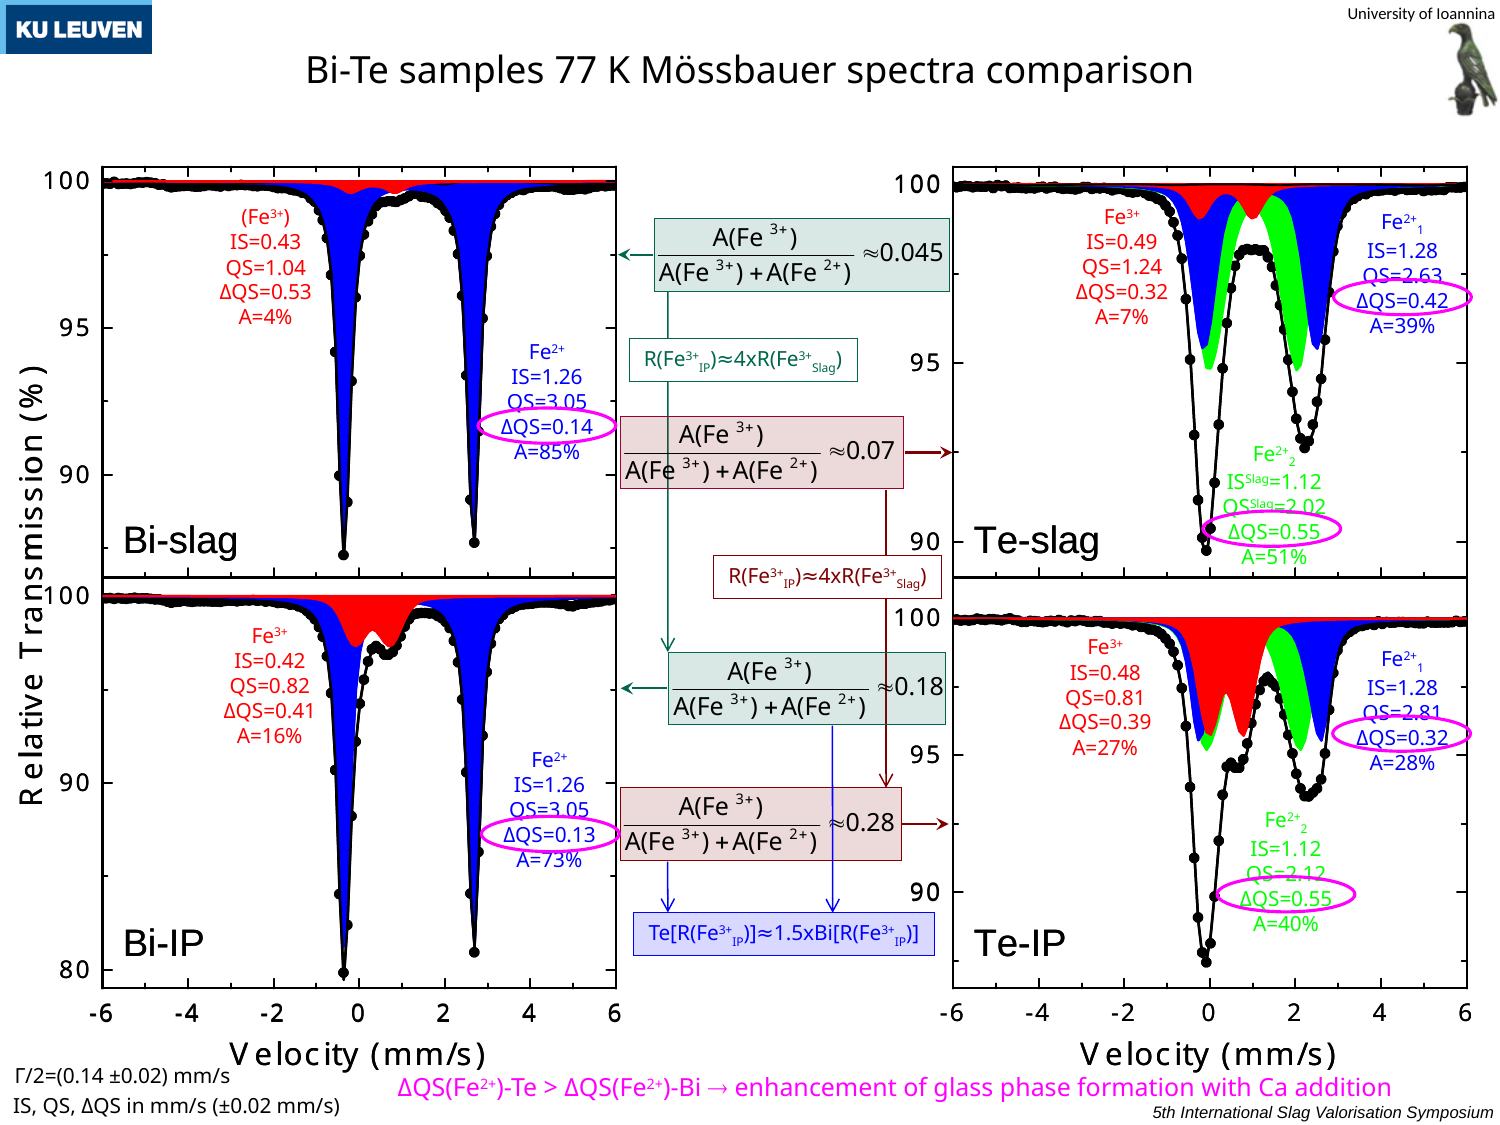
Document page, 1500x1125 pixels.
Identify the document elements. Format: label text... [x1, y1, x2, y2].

picture [0, 0, 152, 54]
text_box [617, 217, 951, 277]
text_box IS, QS, ΔQS in mm/s (±0.02 mm/s) [0, 1094, 443, 1125]
picture [888, 20, 1500, 1086]
text_box ΔQS(Fe2+)-Te > ΔQS(Fe2+)-Bi  enhancement of glass phase formation with Ca addition [341, 1064, 1450, 1110]
text_box Bi-Te samples 77 K Mössbauer spectra comparison [290, 38, 1211, 99]
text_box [190, 196, 704, 882]
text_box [477, 279, 1472, 913]
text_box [619, 920, 949, 954]
picture [0, 117, 685, 1086]
